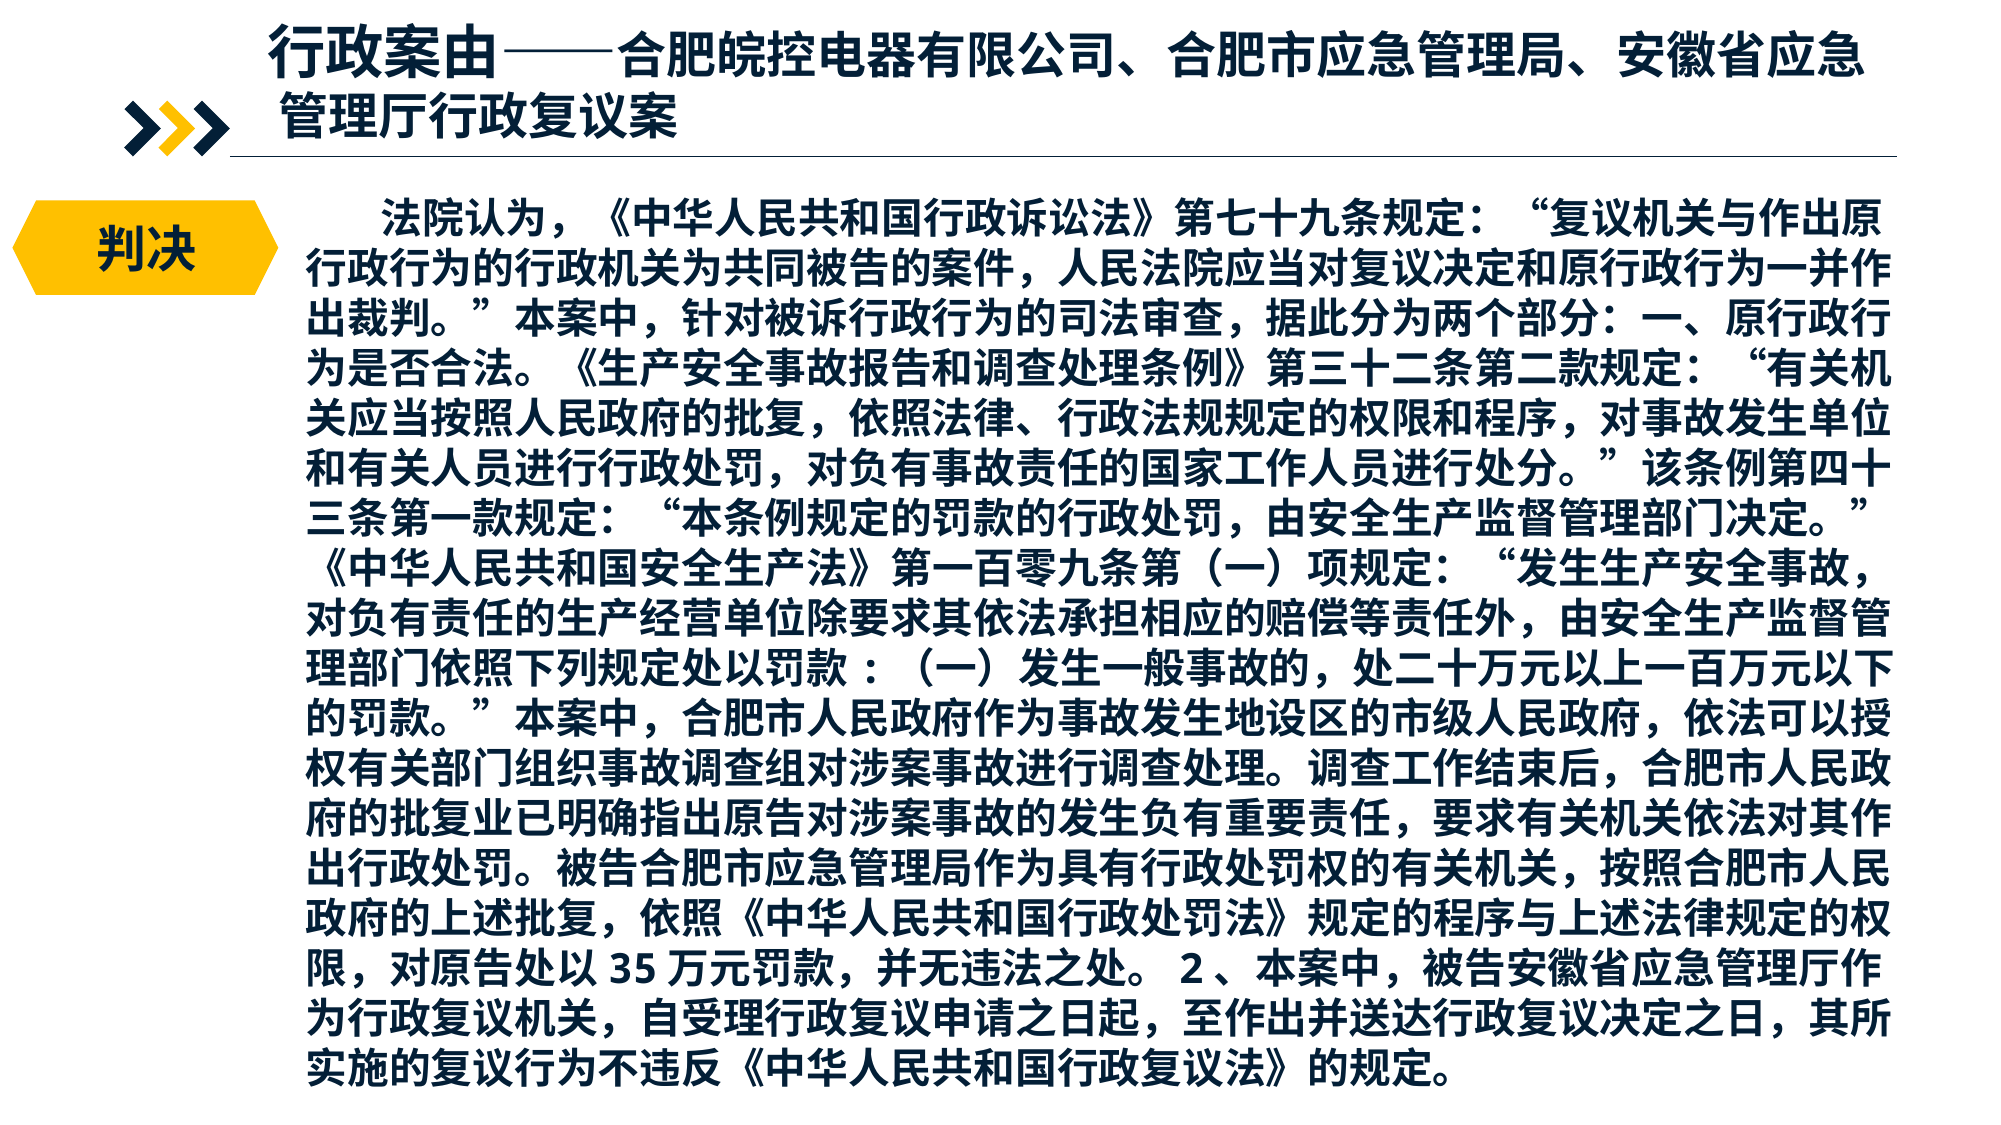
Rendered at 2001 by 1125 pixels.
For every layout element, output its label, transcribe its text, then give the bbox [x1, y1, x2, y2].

text_box 行政案由——合肥皖控电器有限公司、合肥市应急管理局、安徽省应急 管理厅行政复议案 [256, 9, 1911, 151]
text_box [12, 200, 279, 296]
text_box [124, 100, 1897, 157]
text_box 法院认为，《中华人民共和国行政诉讼法》第七十九条规定：“复议机关与作出原行政行为的行政机关为共同被告的案件，人民法院应当对复议决定和原行政行为一并作出裁判。”本案中，针对被诉行政行为的司法审查，据此分为两个部分：一、原行政行为是否合法。《生产安全事故报告和调查处理条例》第三十二条第二款规定：“有关机关应当按照人民政府的批复，依照法律、行政法规规定的权限和程序，对事故发生单位和有关人员进行行政处罚，对负有事故责任的国家工作人员进行处分。”该条例第四十三条第一款规定：“本条例规定的罚款的行政处罚，由安全生产监督管理部门决定。”《中华人民共和国安全生产法》第一百零九条第（一）项规定：“发生生产安全事故，对负有责任的生产经营单位除要求其依法承担相应的赔偿等责任外，由安全生产监督管理部门依照下列规定处以罚款:（一）发生一般事故的，处二十万元以上一百万元以下的罚款。”本案中，合肥市人民政府作为事故发生地设区的市级人民政府，依法可以授权有关部门组织事故调查组对涉案事故进行调查处理。调查工作结束后，合肥市人民政府的批复业已明确指出原告对涉案事故的发生负有重要责任，要求有关机关依法对其作出行政处罚。被告合肥市应急管理局作为具有行政处罚权的有关机关，按照合肥市人民政府的上述批复，依照《中华人民共和国行政处罚法》规定的程序与上述法律规定的权限，对原告处以35万元罚款，并无违法之处。2、本案中，被告安徽省应急管理厅作为行政复议机关，自受理行政复议申请之日起，至作出并送达行政复议决定之日，其所实施的复议行为不违反《中华人民共和国行政复议法》的规定。 [290, 184, 1927, 1100]
